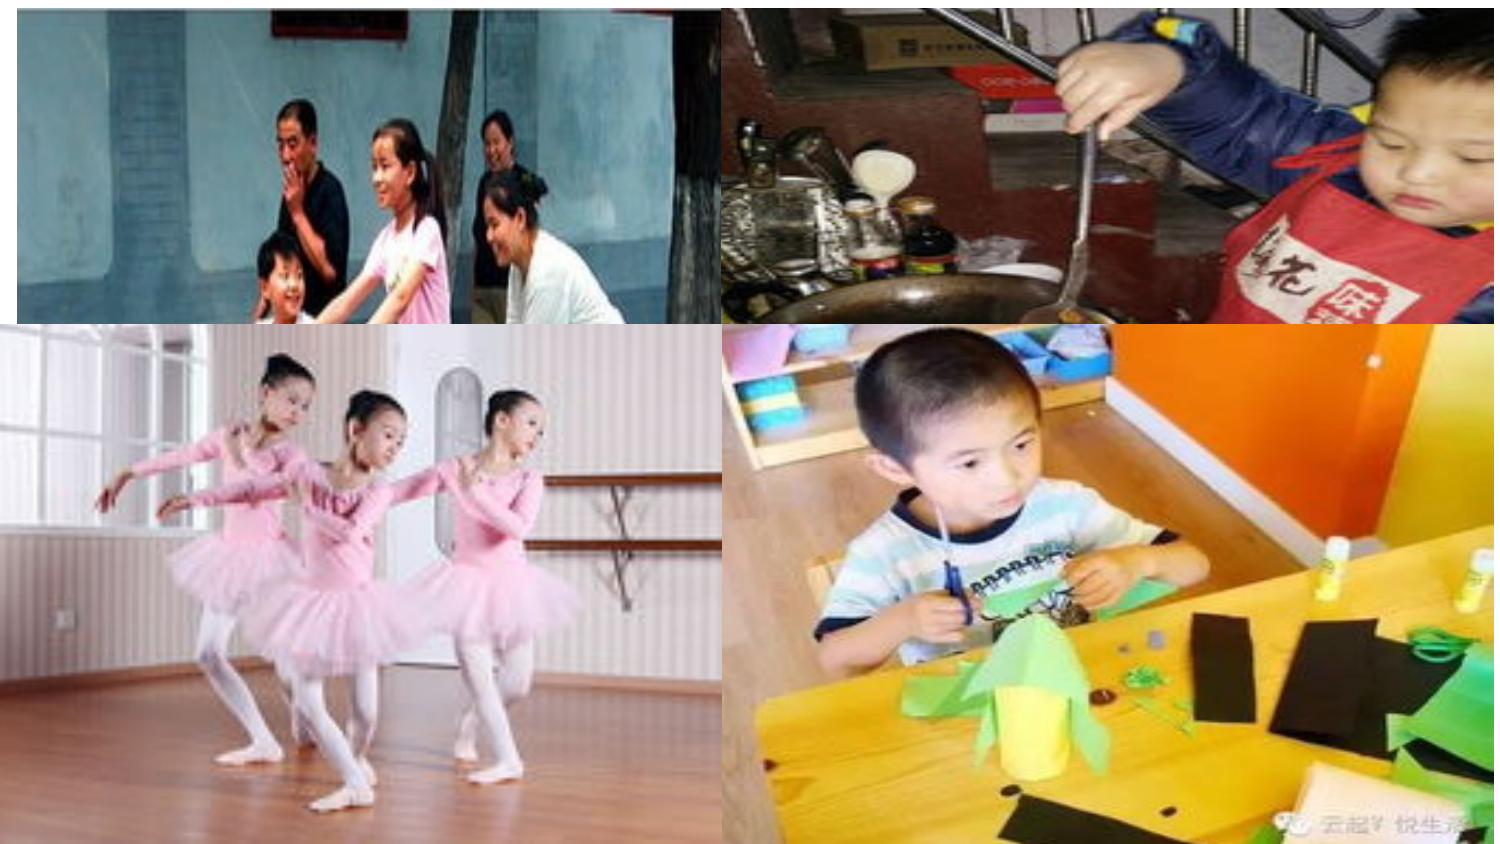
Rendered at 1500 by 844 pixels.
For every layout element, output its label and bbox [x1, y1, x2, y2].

picture [0, 8, 1494, 844]
list [17, 8, 721, 324]
